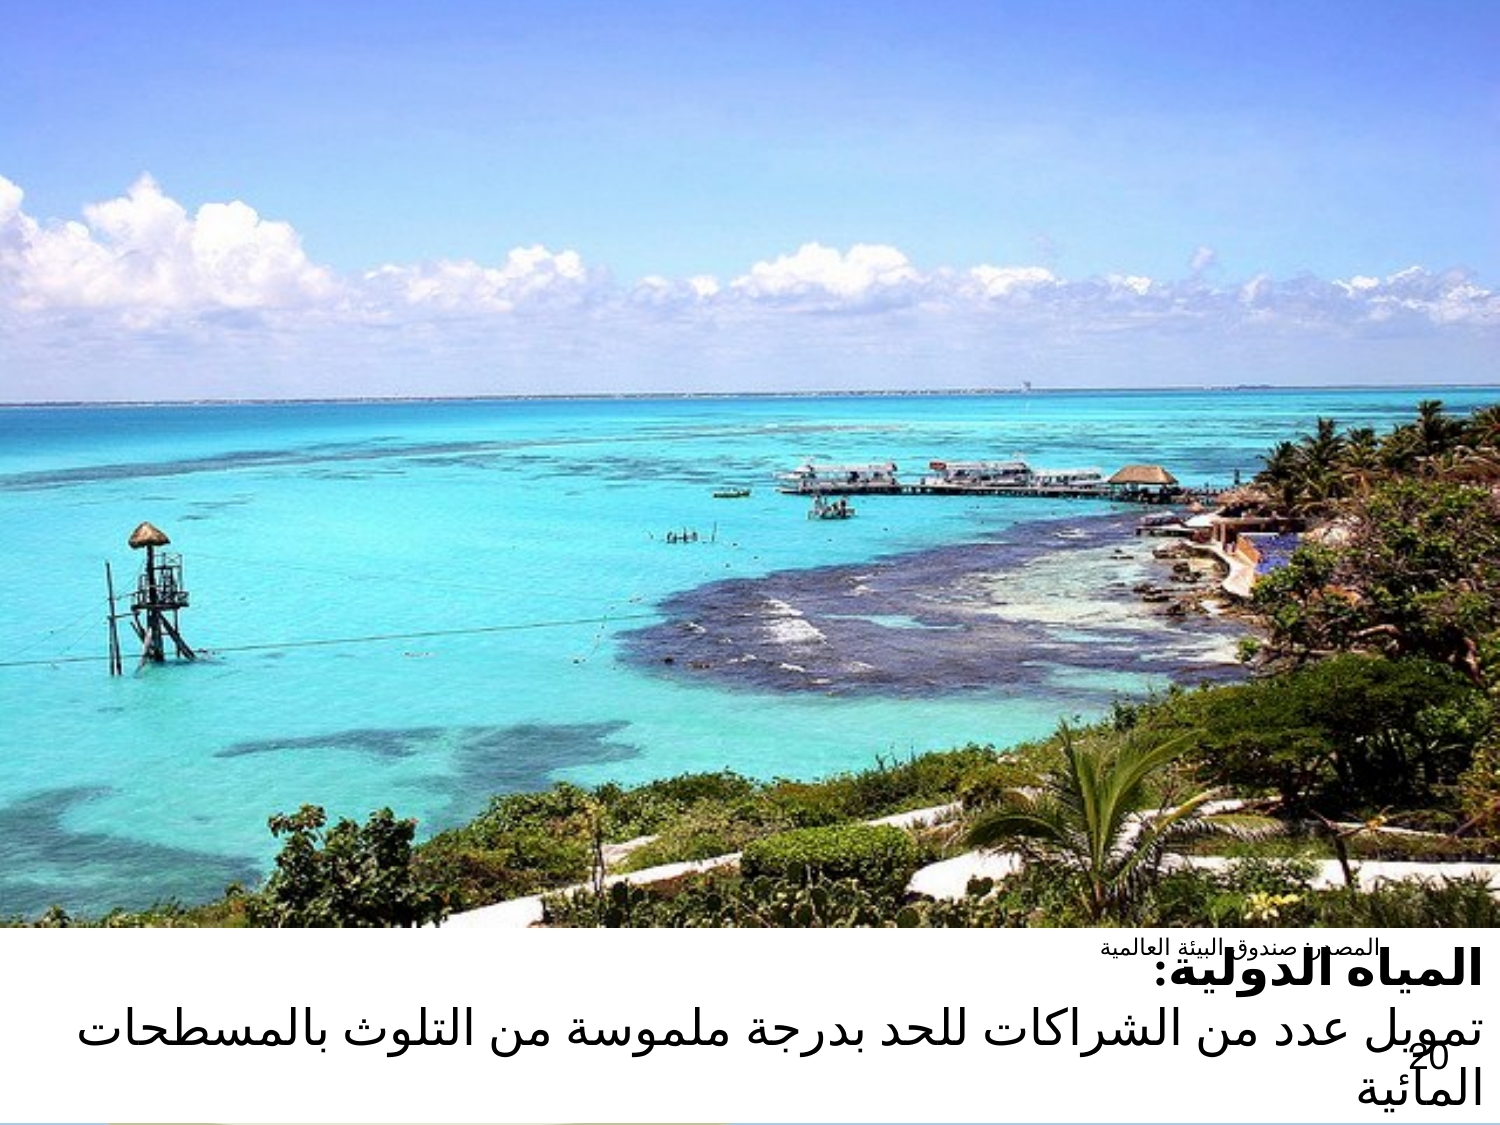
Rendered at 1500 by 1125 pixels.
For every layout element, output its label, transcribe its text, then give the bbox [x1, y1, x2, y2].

picture [0, 0, 1500, 929]
text_box المياه الدولية: تمويل عدد من الشراكات للحد بدرجة ملموسة من التلوث بالمسطحات المائية [0, 935, 1500, 1123]
slide_number 20 [1374, 1012, 1500, 1095]
text_box المصدر: صندوق البيئة العالمية [1085, 937, 1396, 968]
